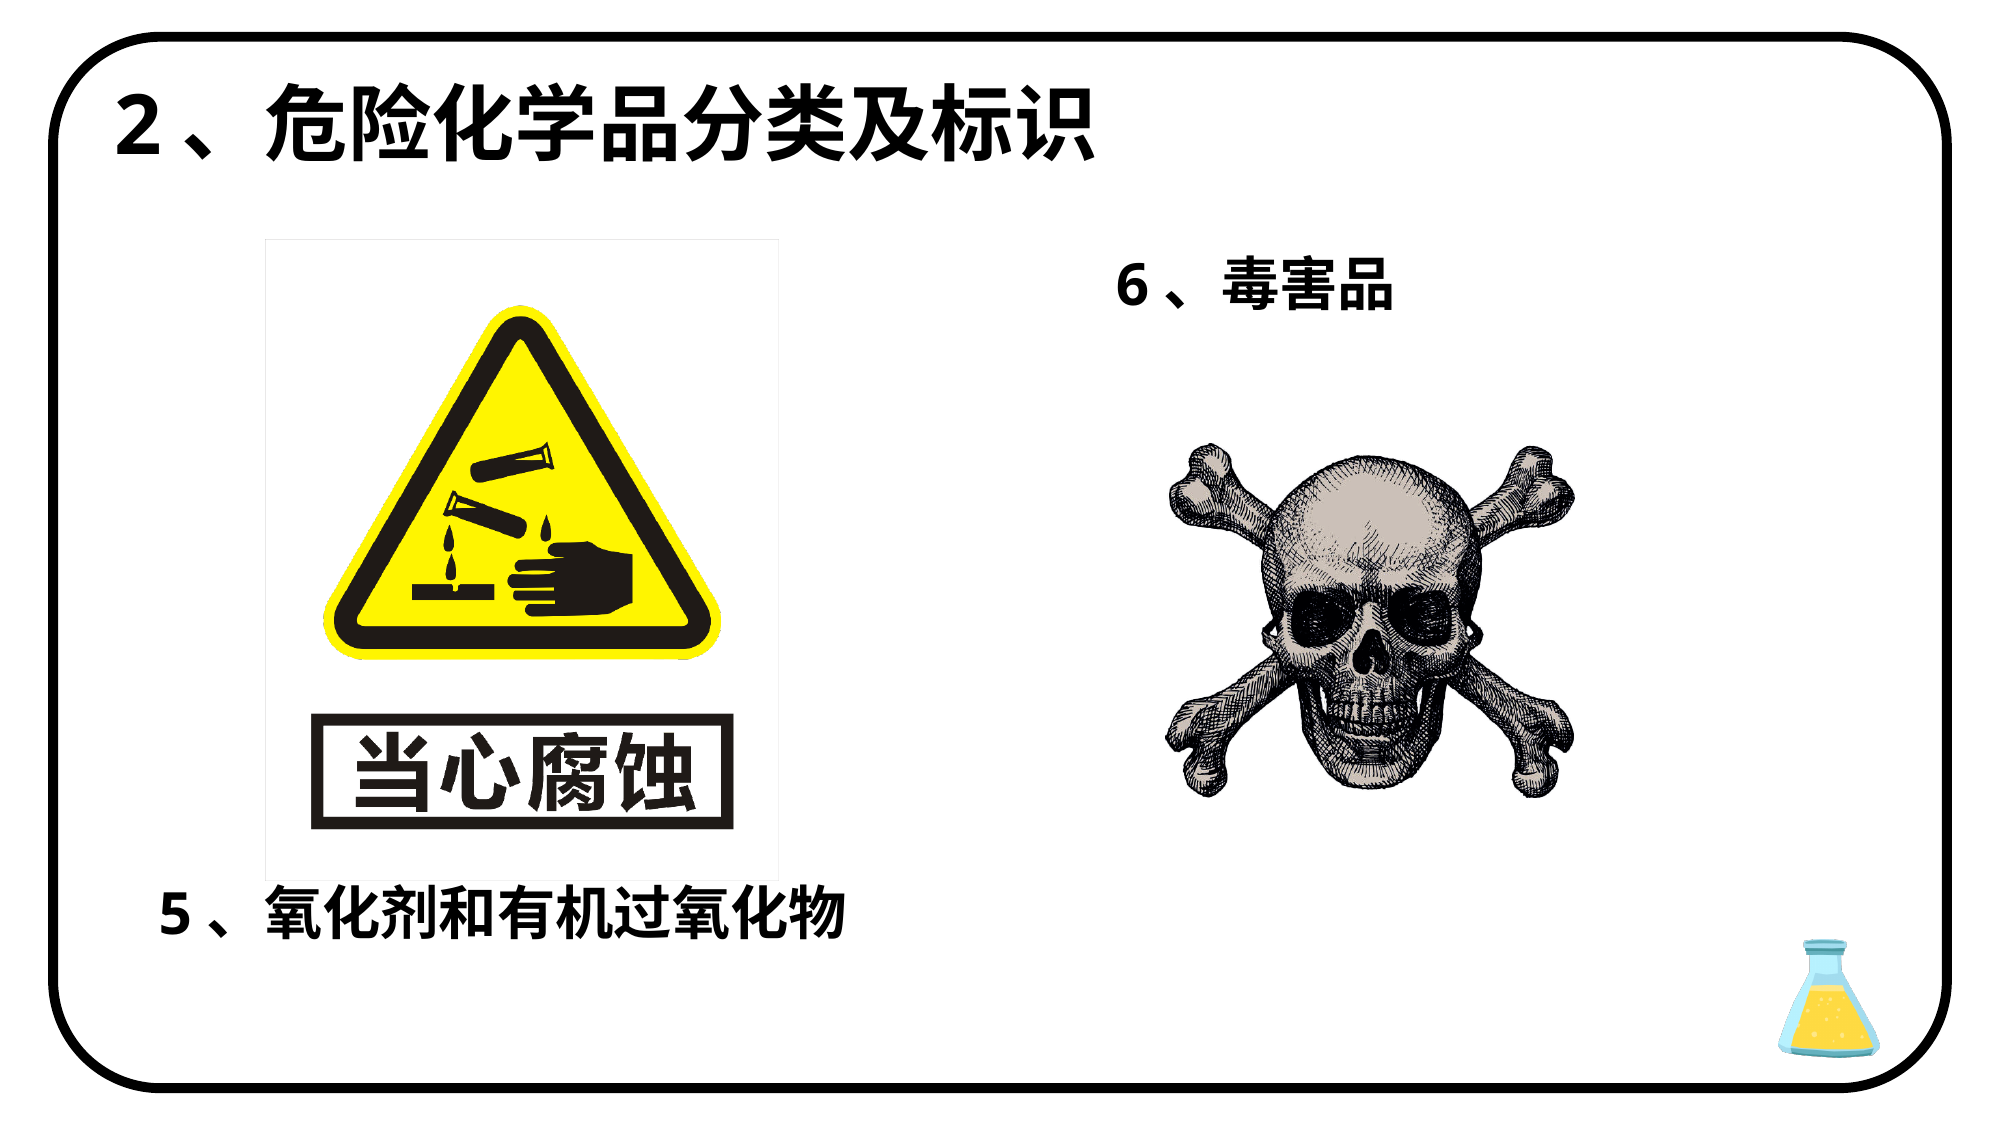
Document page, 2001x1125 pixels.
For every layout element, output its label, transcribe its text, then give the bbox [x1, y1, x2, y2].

title 5、氧化剂和有机过氧化物 [143, 875, 969, 957]
picture [1778, 939, 1880, 1058]
text_box 2、危险化学品分类及标识 [99, 64, 1116, 179]
text_box 6、毒害品 [1101, 240, 1539, 325]
picture [265, 239, 779, 881]
picture [1165, 443, 1575, 798]
